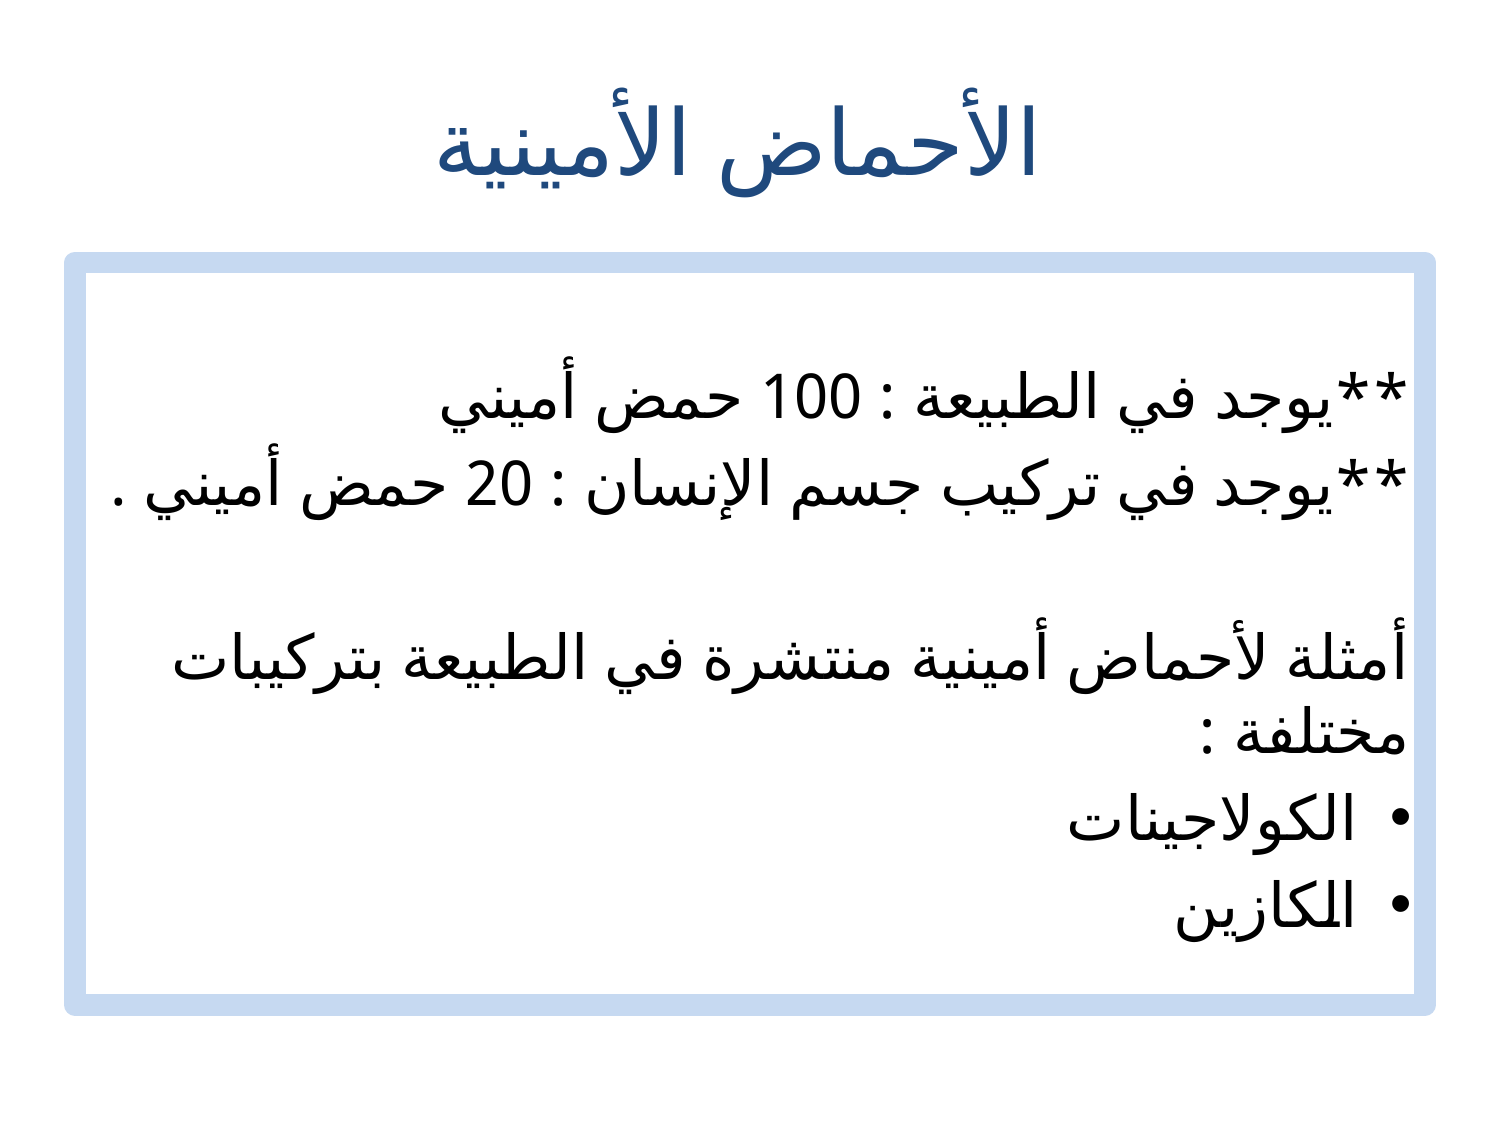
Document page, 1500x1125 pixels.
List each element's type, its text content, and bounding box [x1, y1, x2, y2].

list **يوجد في الطبيعة : 100 حمض أميني **يوجد في تركيب جسم الإنسان : 20 حمض أميني . أمثلة لأحماض أمينية منتشرة في الطبيعة بتركيبات مختلفة : الكولاجينات الكازين [75, 262, 1425, 1005]
title الأحماض الأمينية [75, 45, 1425, 233]
